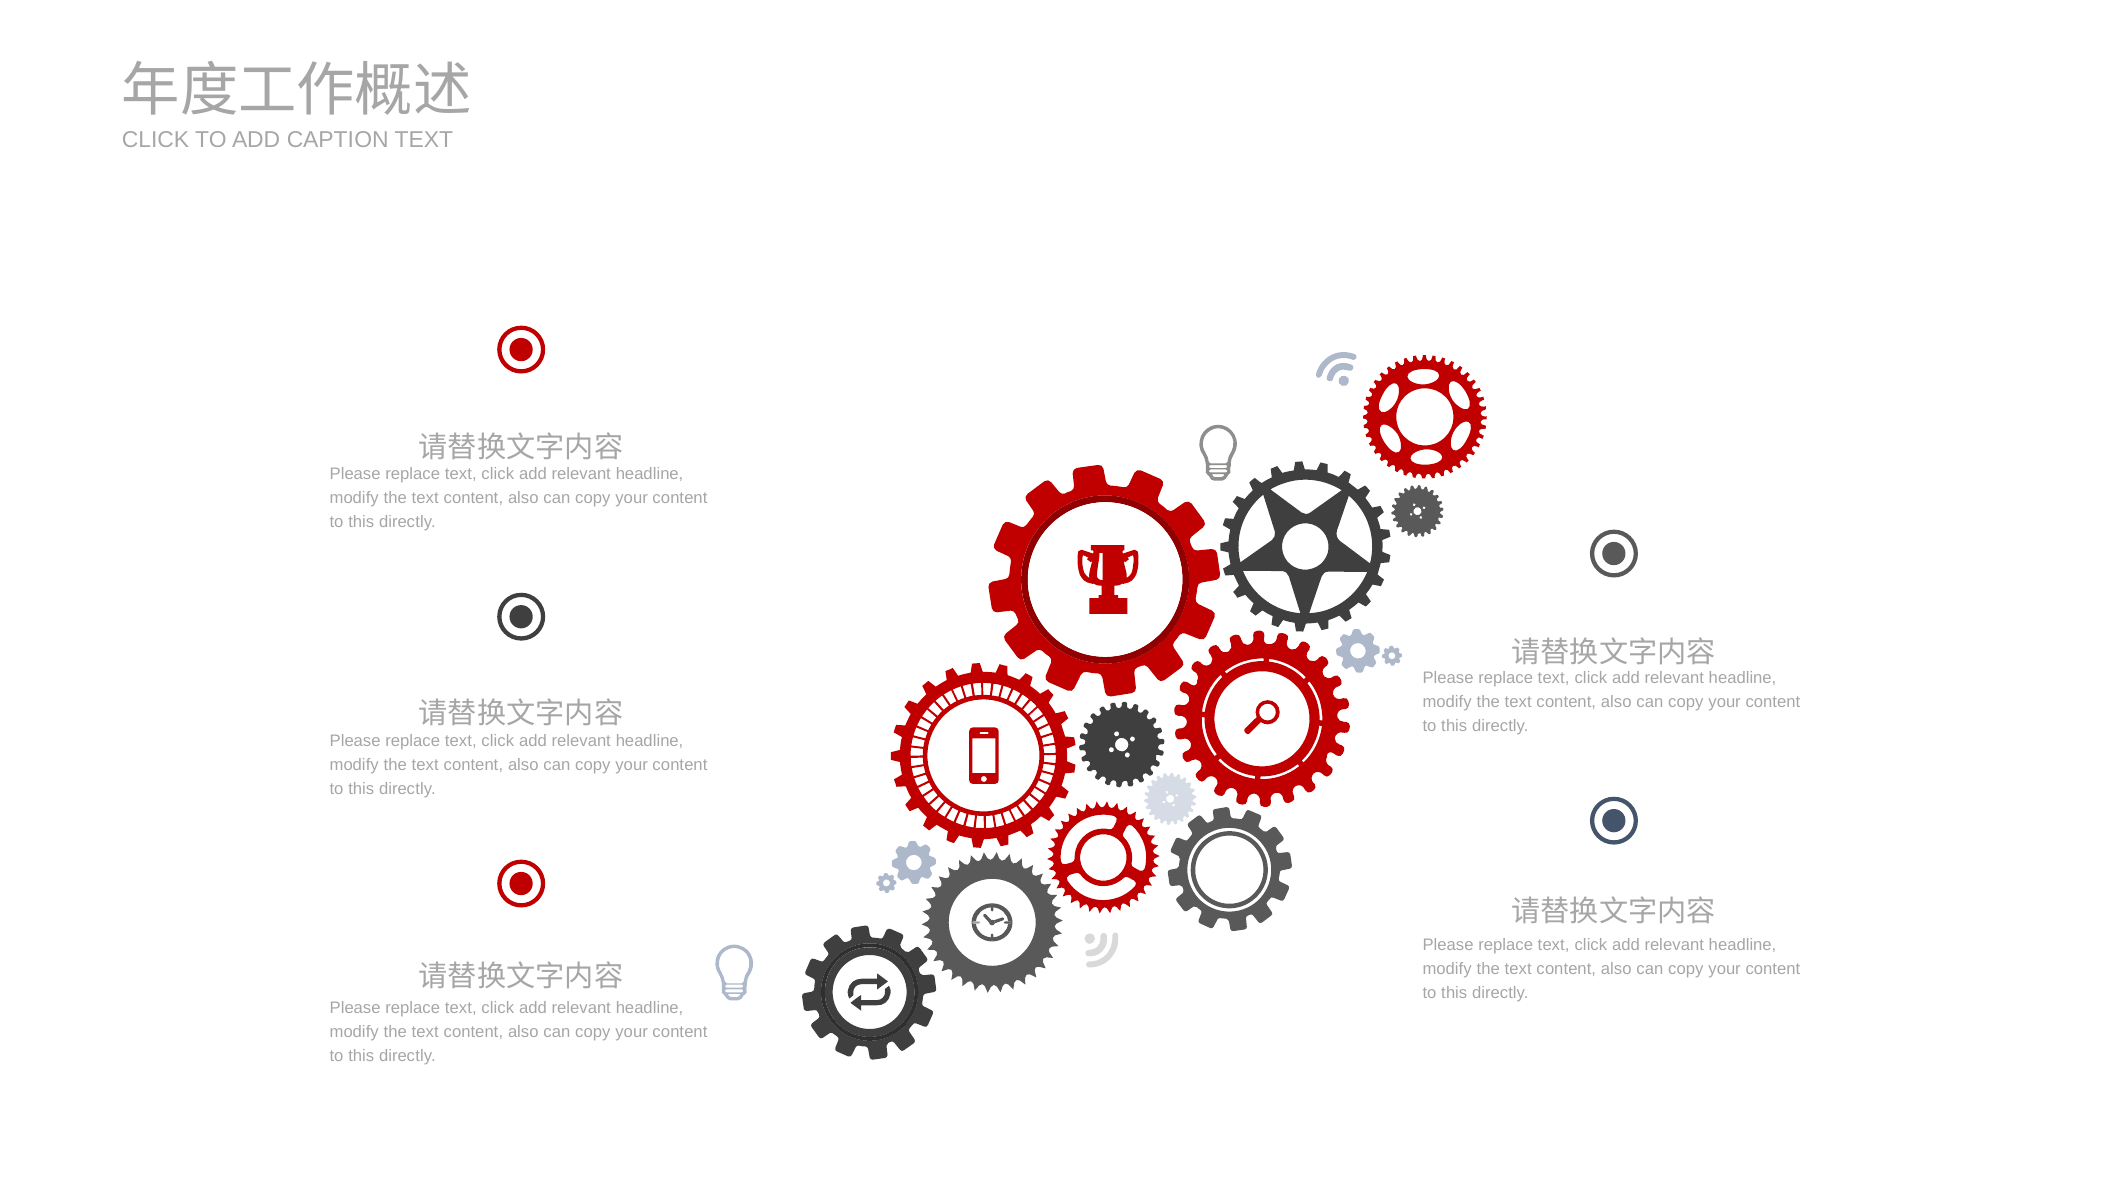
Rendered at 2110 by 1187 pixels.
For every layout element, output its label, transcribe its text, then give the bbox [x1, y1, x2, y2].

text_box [1407, 877, 1821, 1009]
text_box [314, 414, 728, 538]
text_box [497, 325, 546, 374]
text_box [497, 592, 546, 641]
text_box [1589, 796, 1638, 845]
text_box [314, 943, 728, 1072]
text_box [1407, 618, 1821, 742]
text_box 年度工作概述 [121, 52, 501, 123]
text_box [1589, 529, 1638, 578]
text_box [715, 350, 1487, 1060]
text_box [314, 679, 728, 805]
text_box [497, 859, 546, 908]
text_box CLICK TO ADD CAPTION TEXT [121, 124, 501, 153]
